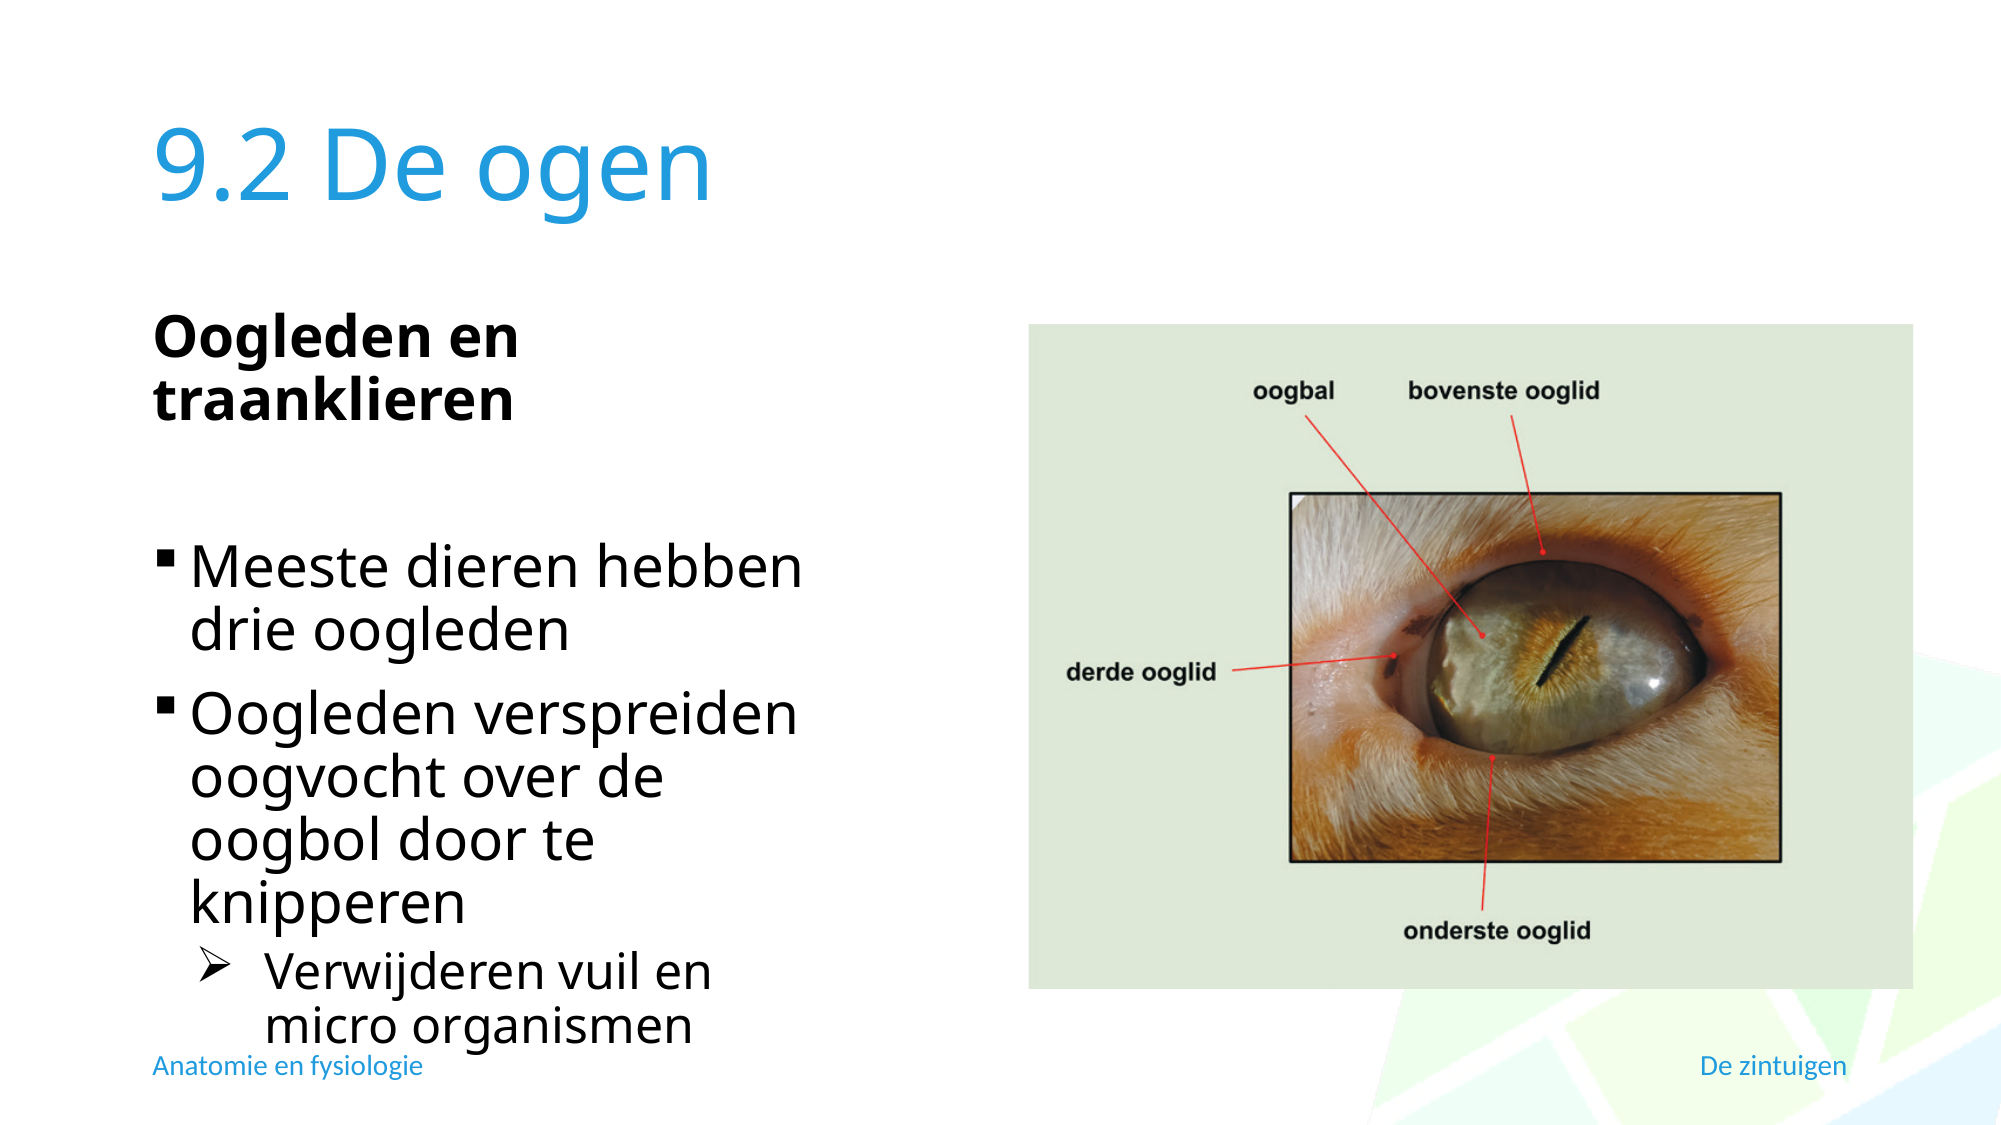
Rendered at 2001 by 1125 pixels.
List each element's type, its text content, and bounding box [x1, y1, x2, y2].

list Anatomie en fysiologie [137, 1042, 588, 1103]
list Oogleden en traanklieren Meeste dieren hebben drie oogleden Oogleden verspreiden oogvocht over de oogbol door te knipperen Verwijderen vuil en micro organismen [137, 299, 875, 1014]
title 9.2 De ogen [137, 59, 1863, 278]
picture [1028, 324, 1914, 989]
list De zintuigen [1412, 1042, 1863, 1103]
